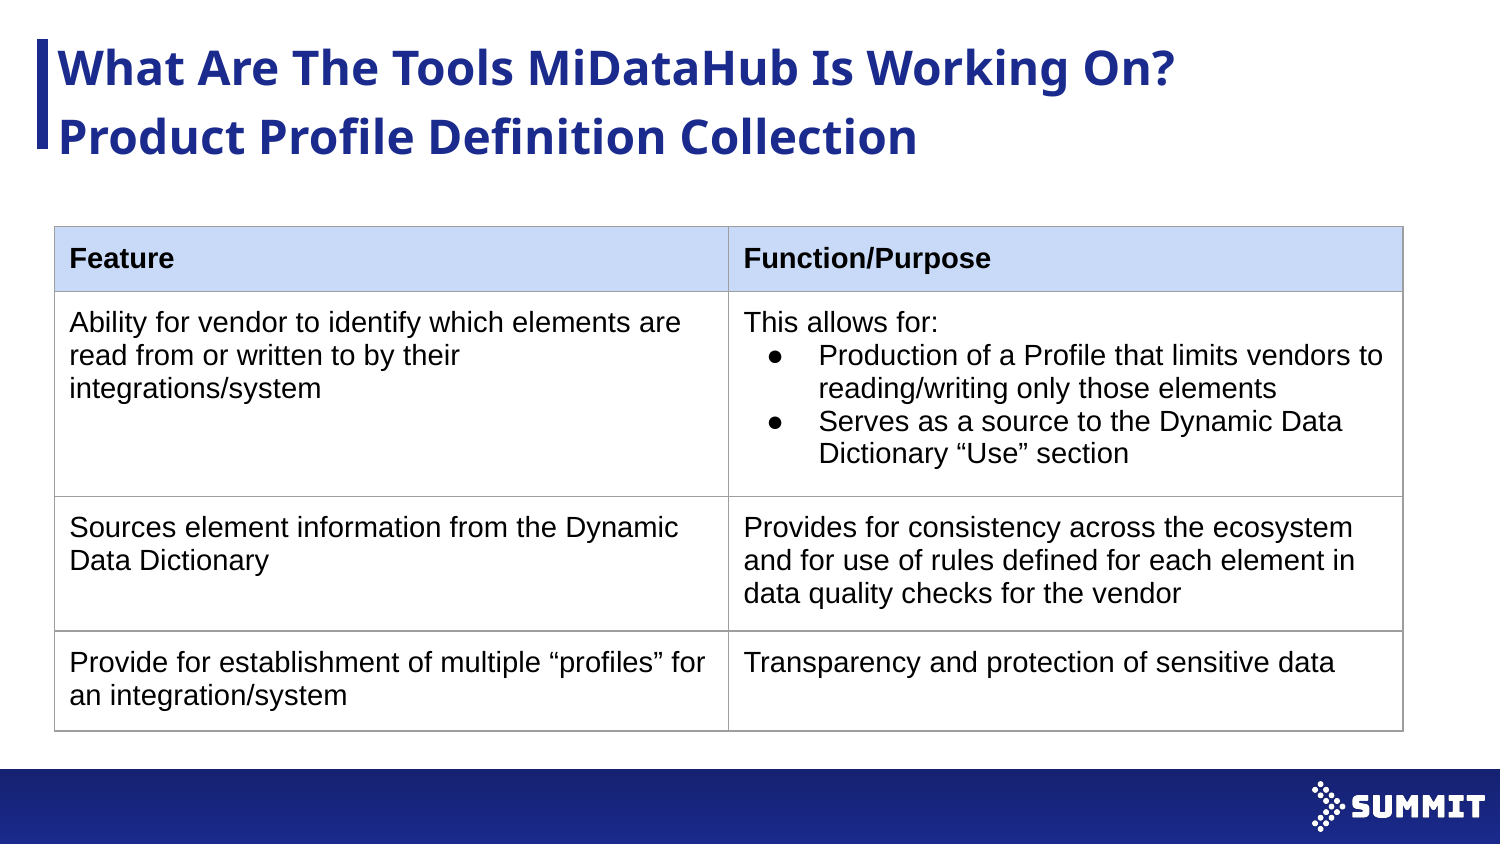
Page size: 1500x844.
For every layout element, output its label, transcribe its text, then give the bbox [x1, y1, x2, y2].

table_cell Ability for vendor to identify which elements are read from or written to by their integrations/system [55, 292, 728, 496]
picture [1312, 781, 1485, 832]
table_cell Provide for establishment of multiple “profiles” for an integration/system [55, 632, 728, 730]
text_box What Are The Tools MiDataHub Is Working On? Product Profile Definition Collection [54, 22, 1500, 167]
table_header Feature [55, 227, 728, 291]
table_cell Transparency and protection of sensitive data [729, 632, 1402, 730]
table_cell This allows for: Production of a Profile that limits vendors to reading/writing only those elements Serves as a source to the Dynamic Data Dictionary “Use” section [729, 292, 1402, 496]
table_cell Sources element information from the Dynamic Data Dictionary [55, 497, 728, 630]
table_cell Provides for consistency across the ecosystem and for use of rules defined for each element in data quality checks for the vendor [729, 497, 1402, 630]
table_header Function/Purpose [729, 227, 1402, 291]
